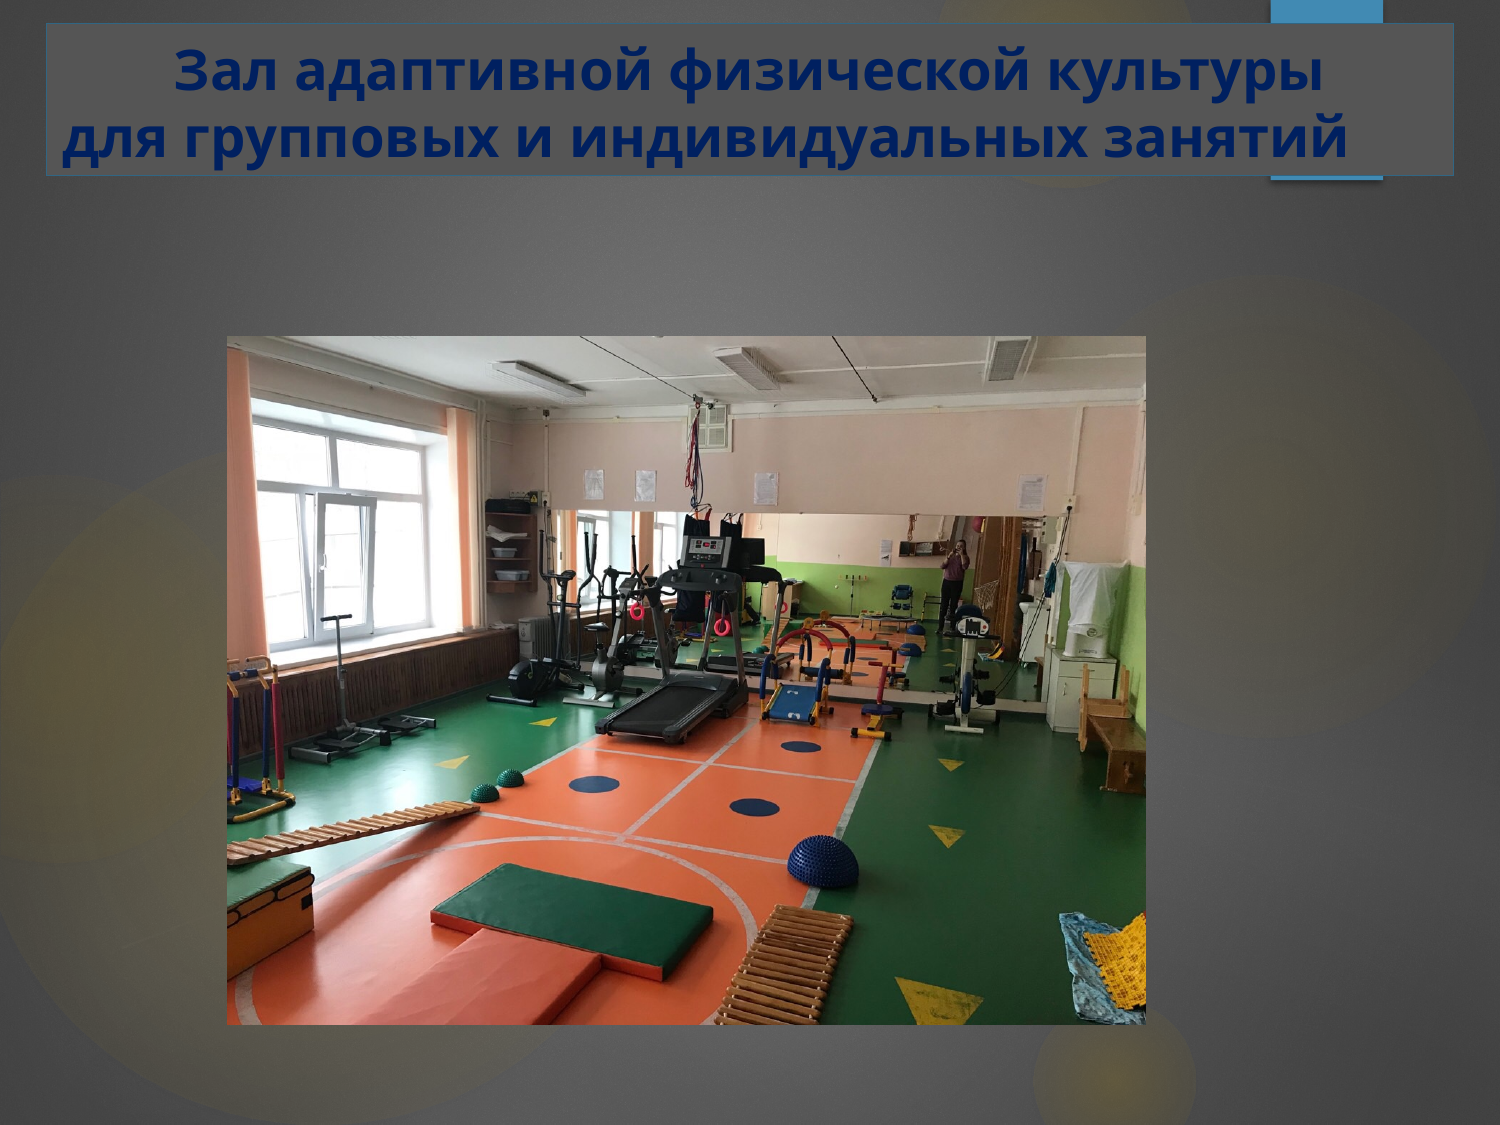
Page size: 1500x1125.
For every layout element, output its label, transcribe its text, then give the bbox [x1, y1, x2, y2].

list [227, 336, 1146, 1026]
text_box Зал адаптивной физической культуры для групповых и индивидуальных занятий [46, 23, 1454, 176]
